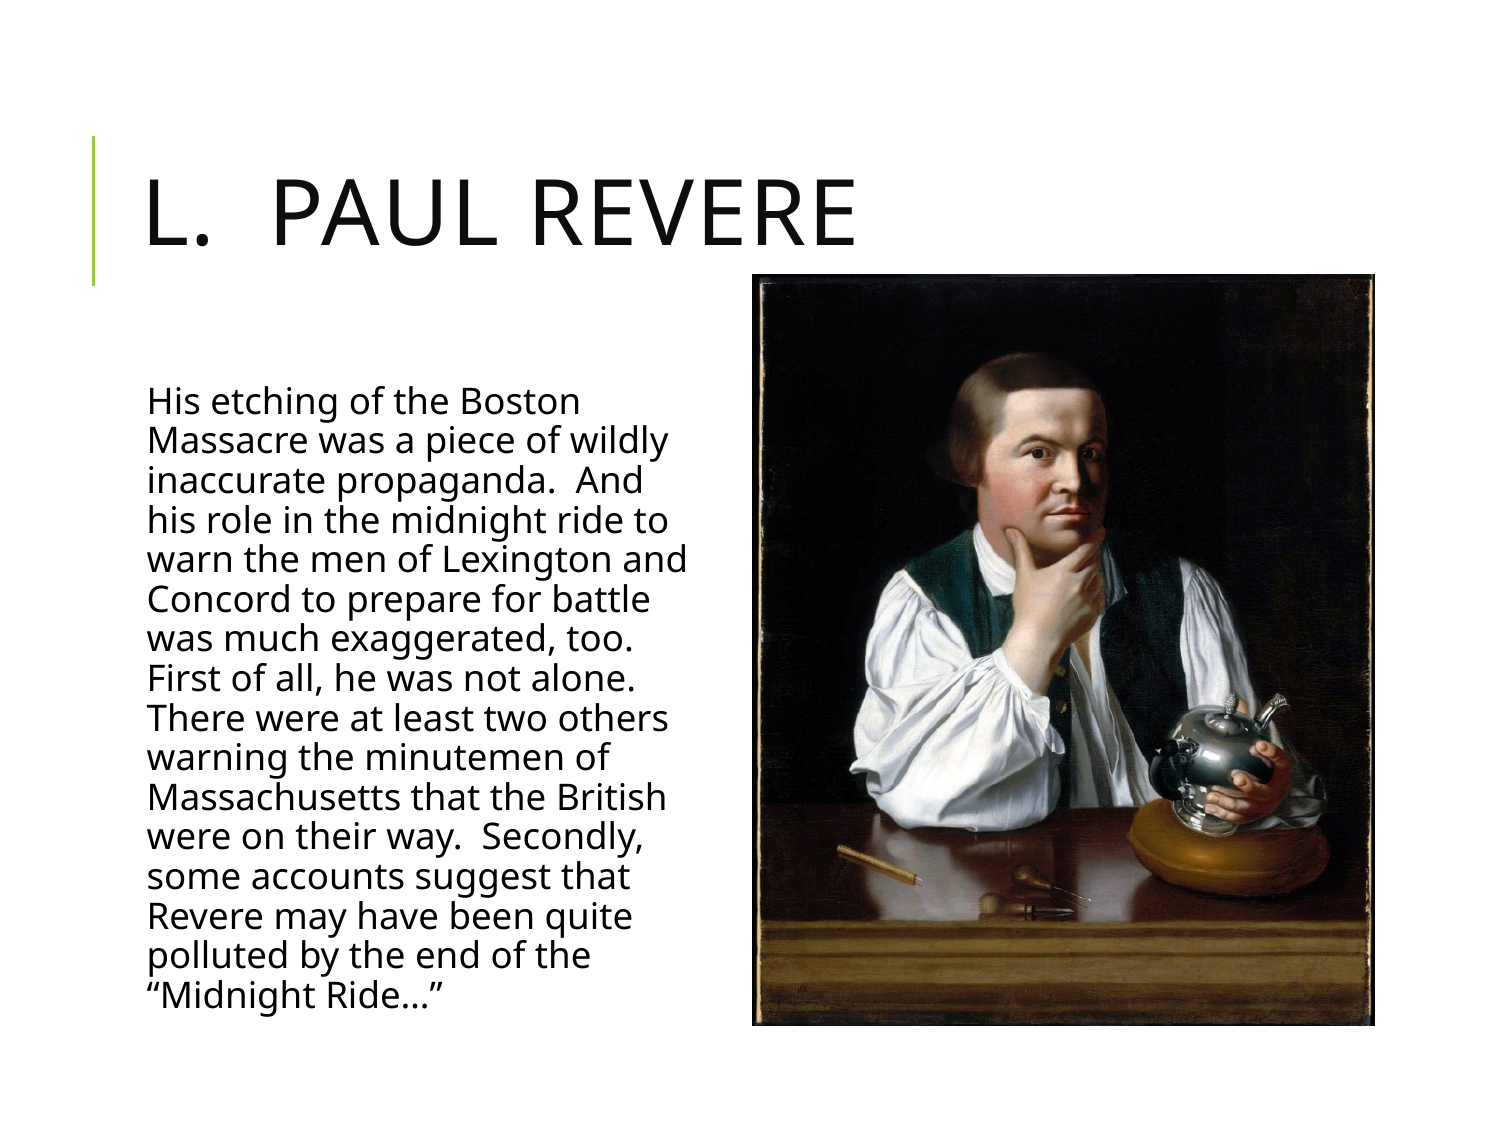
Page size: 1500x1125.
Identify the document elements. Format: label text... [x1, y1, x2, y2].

list His etching of the Boston Massacre was a piece of wildly inaccurate propaganda. And his role in the midnight ride to warn the men of Lexington and Concord to prepare for battle was much exaggerated, too. First of all, he was not alone. There were at least two others warning the minutemen of Massachusetts that the British were on their way. Secondly, some accounts suggest that Revere may have been quite polluted by the end of the “Midnight Ride…” [126, 375, 711, 1035]
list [752, 274, 1376, 1027]
title L. Paul Revere [126, 96, 1322, 342]
